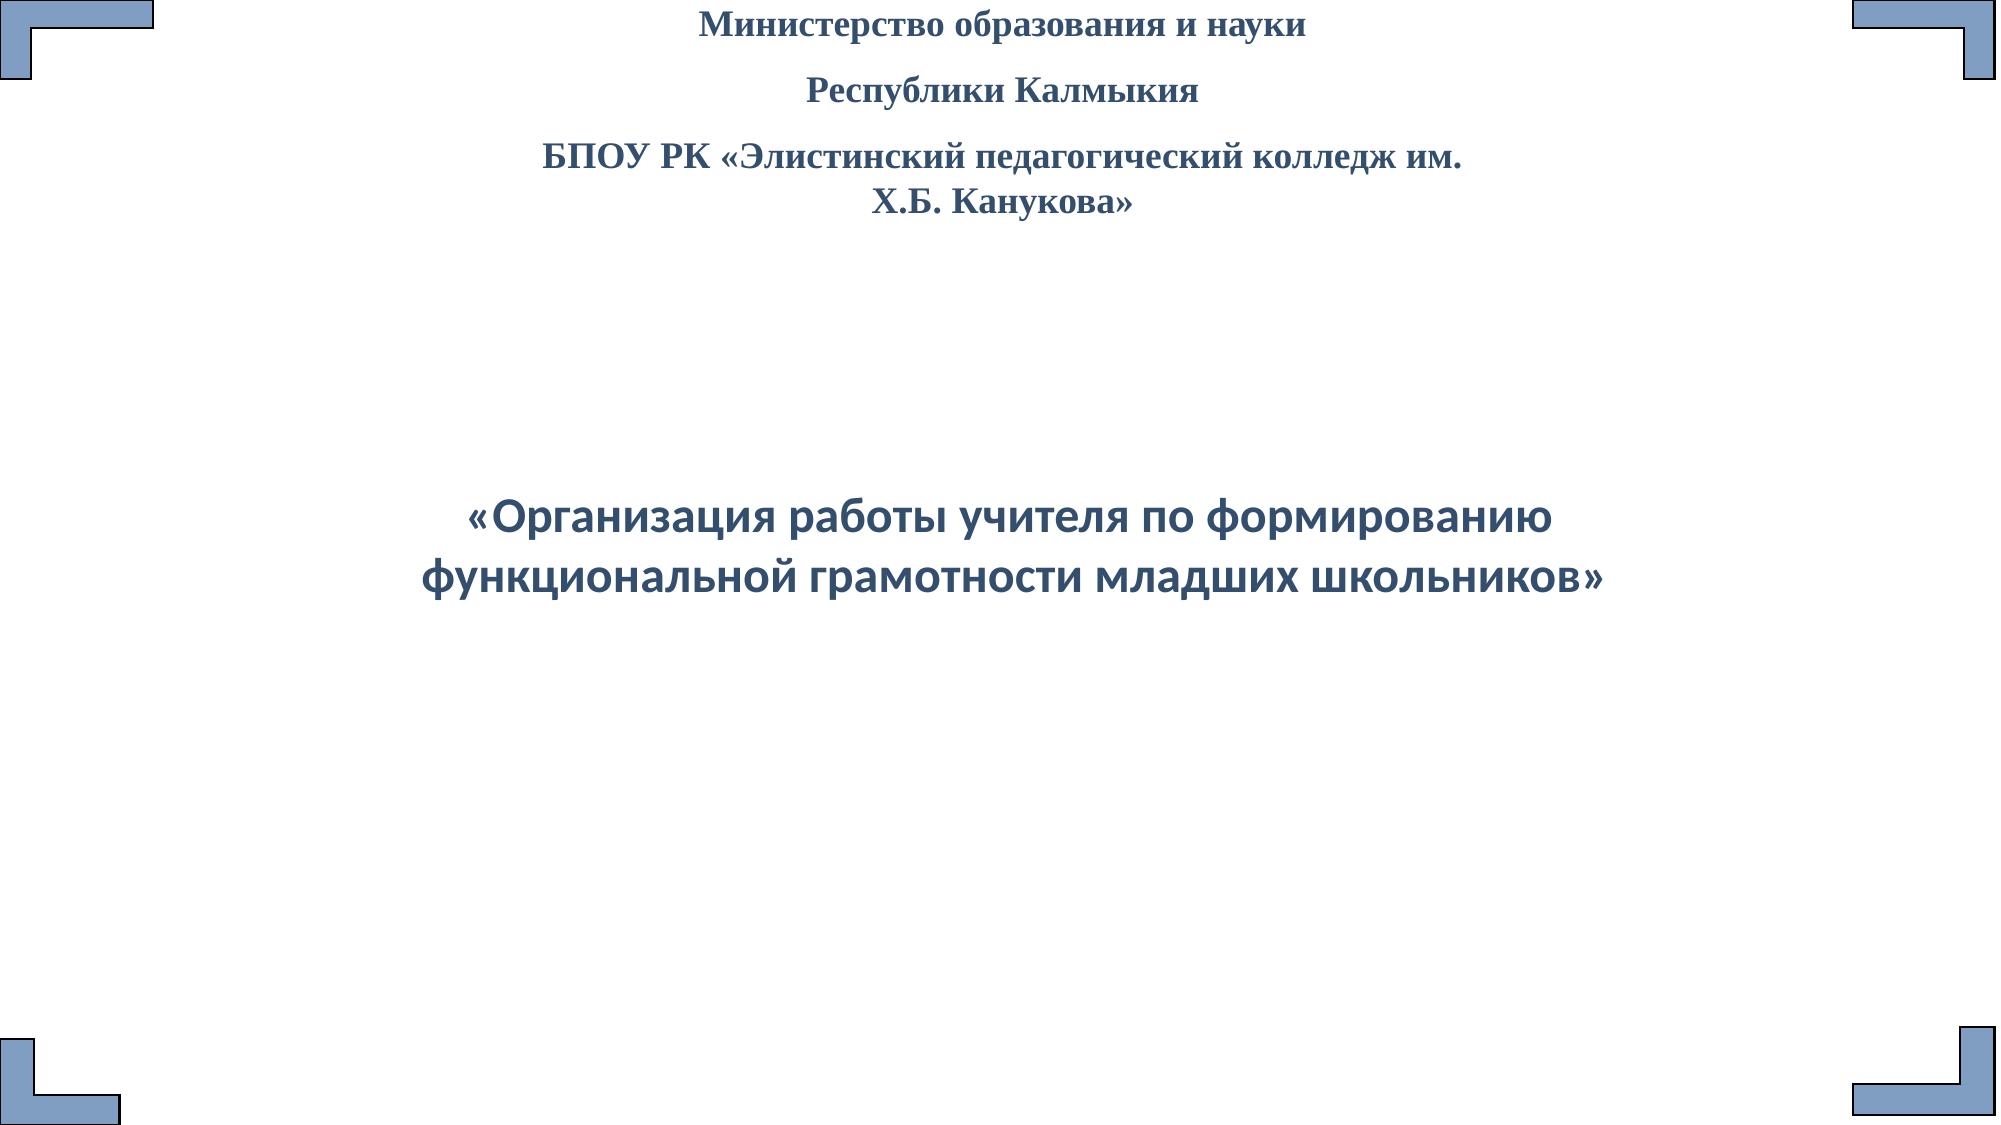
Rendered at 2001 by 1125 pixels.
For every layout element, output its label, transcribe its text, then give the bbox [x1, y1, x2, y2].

text_box Министерство образования и науки Республики Калмыкия БПОУ РК «Элистинский педагогический колледж им. Х.Б. Канукова» [502, 0, 1503, 228]
text_box [1852, 0, 1996, 80]
text_box [0, 0, 154, 80]
text_box [1852, 1026, 1996, 1116]
text_box [0, 1038, 121, 1125]
text_box «Организация работы учителя по формированию функциональной грамотности младших школьников» [406, 474, 1624, 610]
